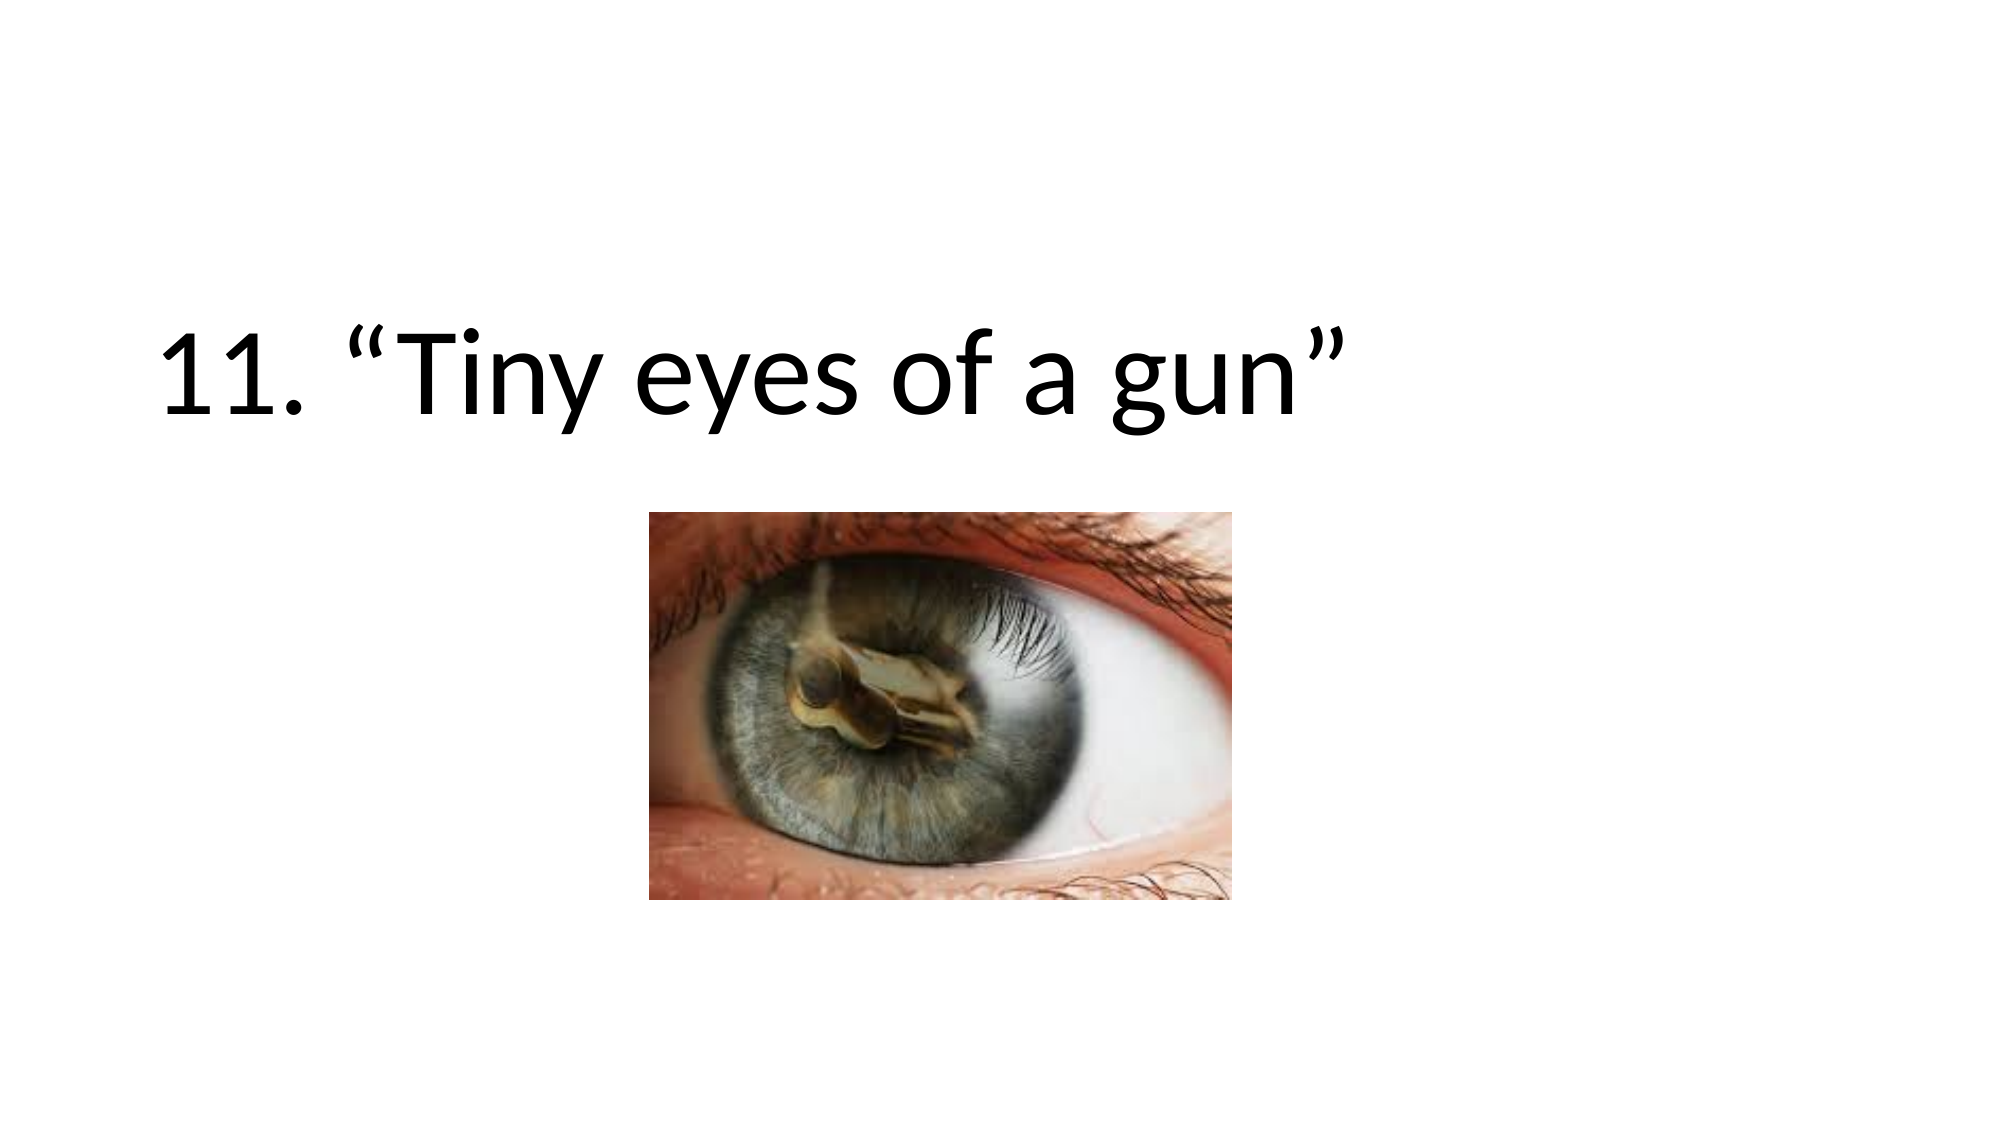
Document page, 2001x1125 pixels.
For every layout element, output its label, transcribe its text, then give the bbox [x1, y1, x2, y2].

list 11. “Tiny eyes of a gun” [137, 299, 1863, 1014]
picture [649, 512, 1232, 900]
